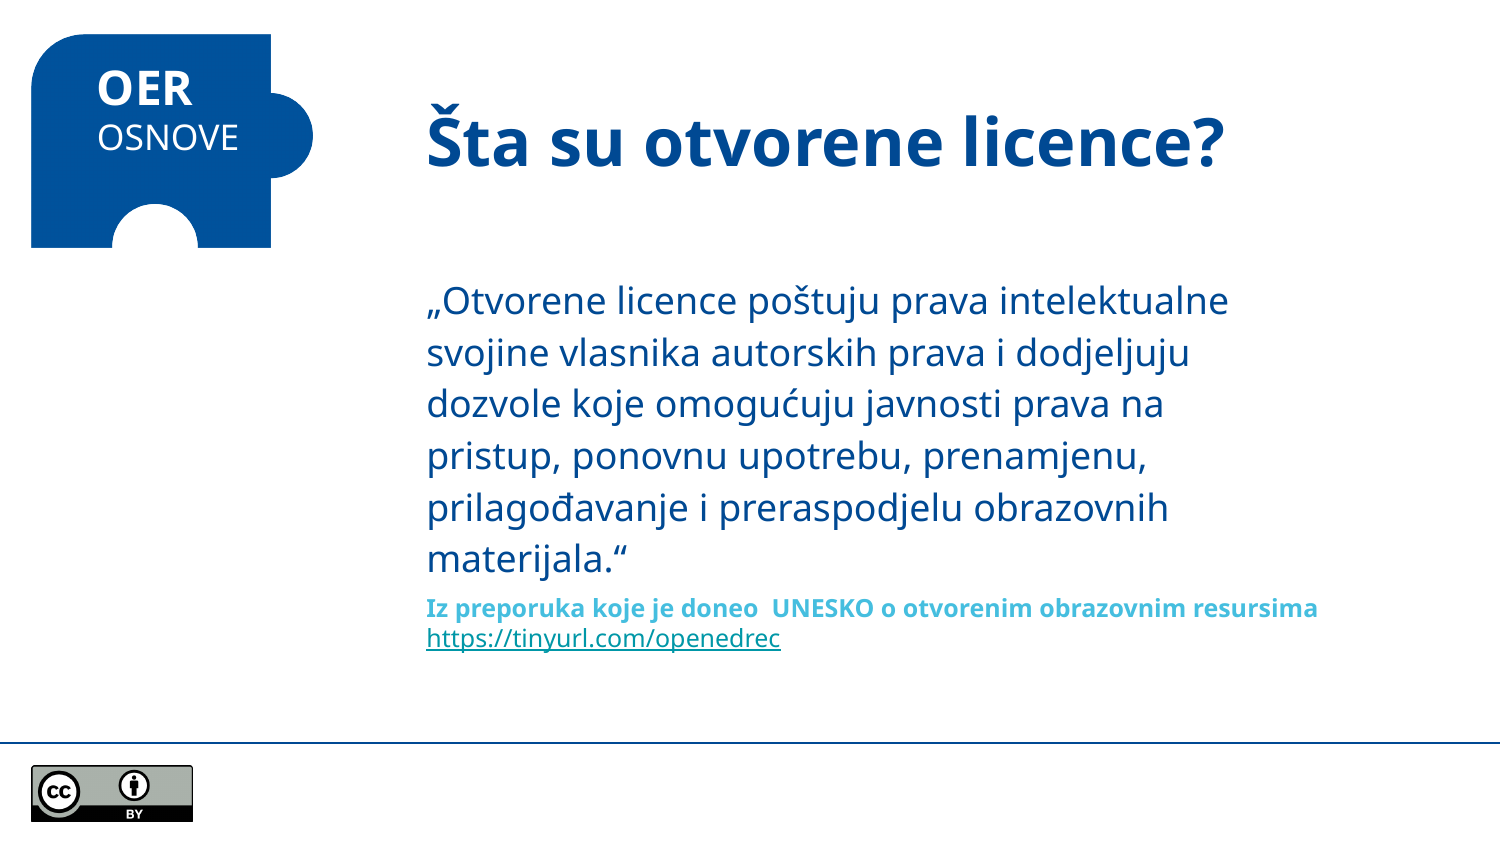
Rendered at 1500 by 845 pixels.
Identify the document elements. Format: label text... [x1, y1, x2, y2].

text_box [0, 750, 1500, 845]
text_box Šta su otvorene licence? [411, 85, 1402, 196]
text_box Iz preporuka koje je doneo UNESKO o otvorenim obrazovnim resursima https://tinyurl.com/openedrec [411, 577, 1500, 672]
text_box „Otvorene licence poštuju prava intelektualne svojine vlasnika autorskih prava i dodjeljuju dozvole koje omogućuju javnosti prava na pristup, ponovnu upotrebu, prenamjenu, prilagođavanje i preraspodjelu obrazovnih materijala.“ [411, 255, 1320, 577]
text_box OER OSNOVE [315, 42, 513, 173]
picture [31, 765, 193, 823]
picture [31, 33, 313, 248]
